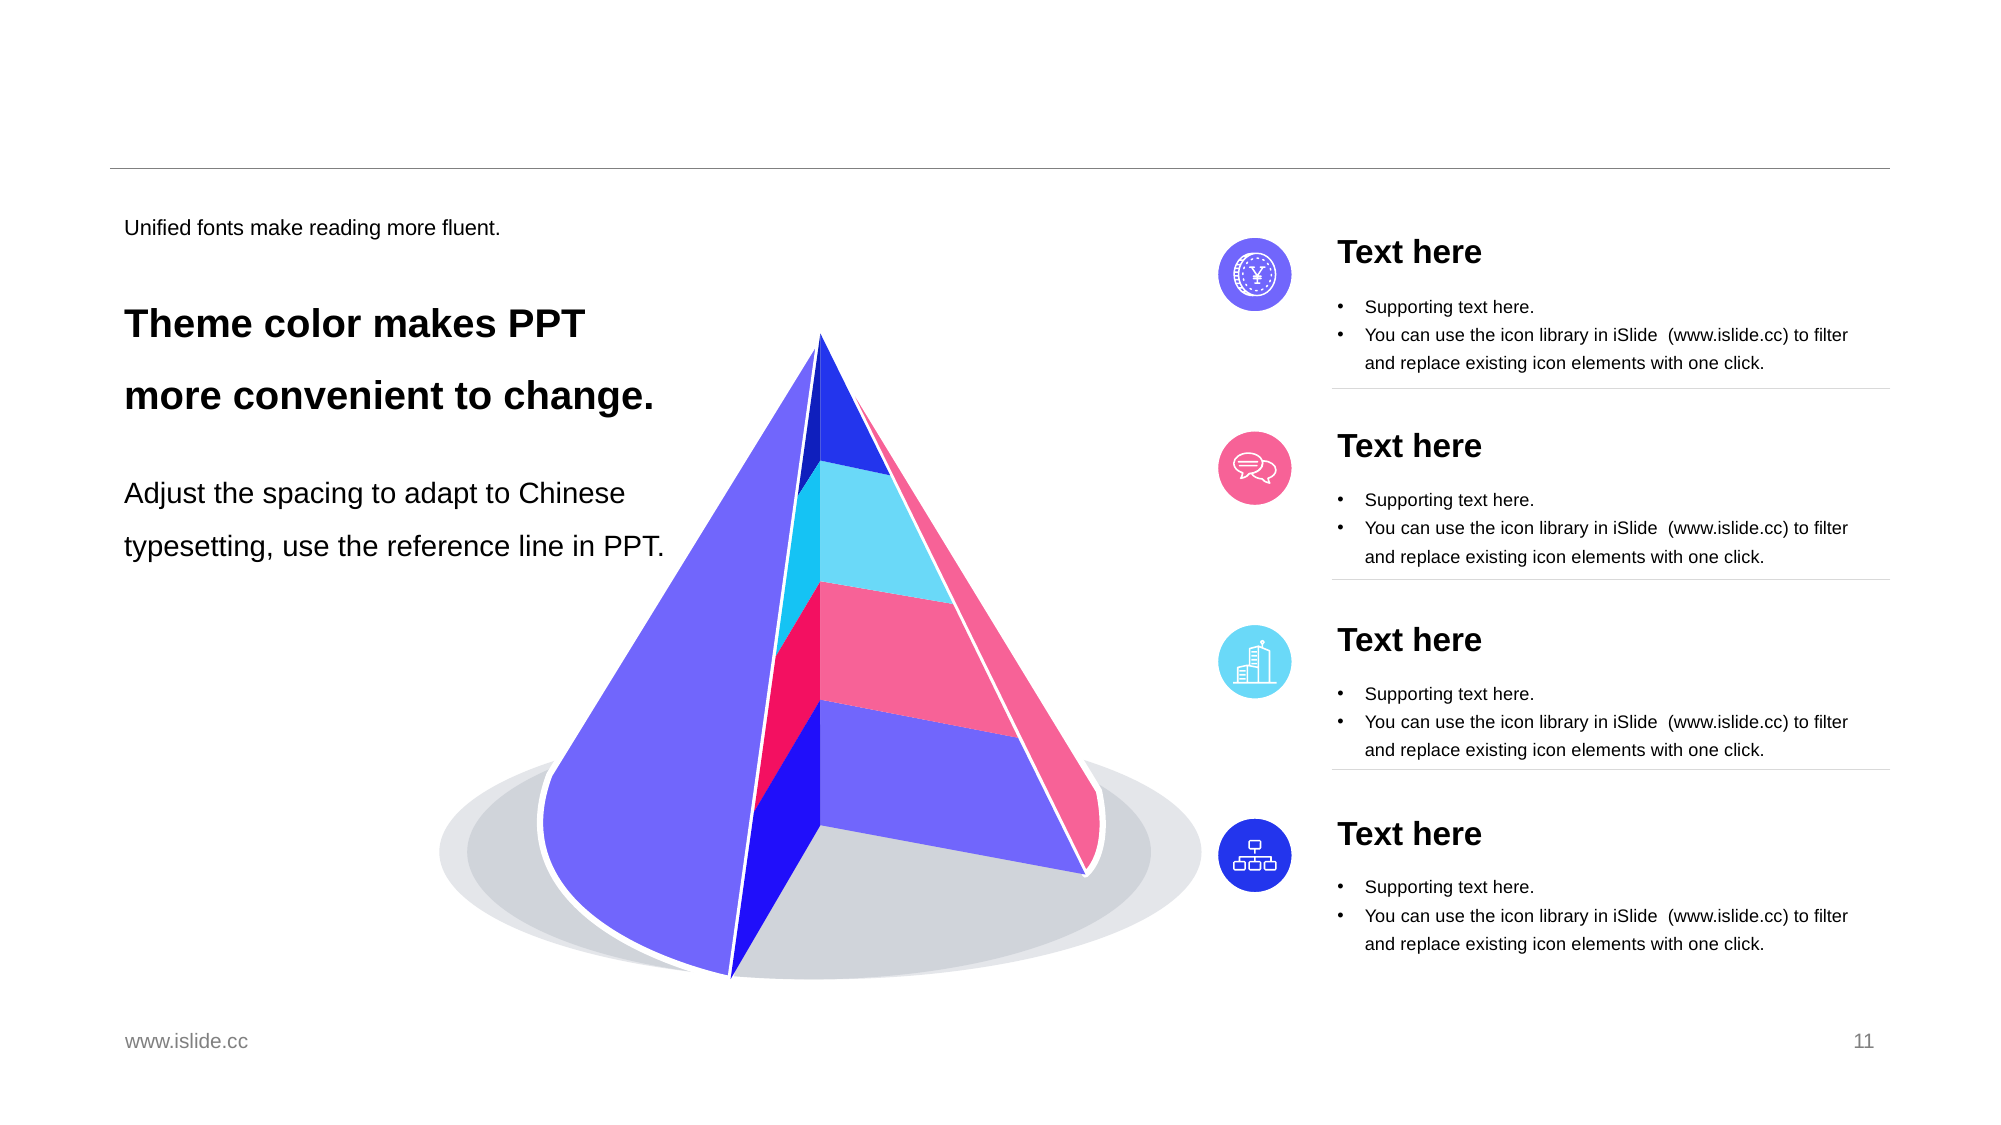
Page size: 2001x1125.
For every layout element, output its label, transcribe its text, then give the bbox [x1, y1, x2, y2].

footer www.islide.cc [109, 1023, 790, 1058]
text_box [109, 204, 1890, 980]
slide_number 11 [1412, 1023, 1890, 1058]
